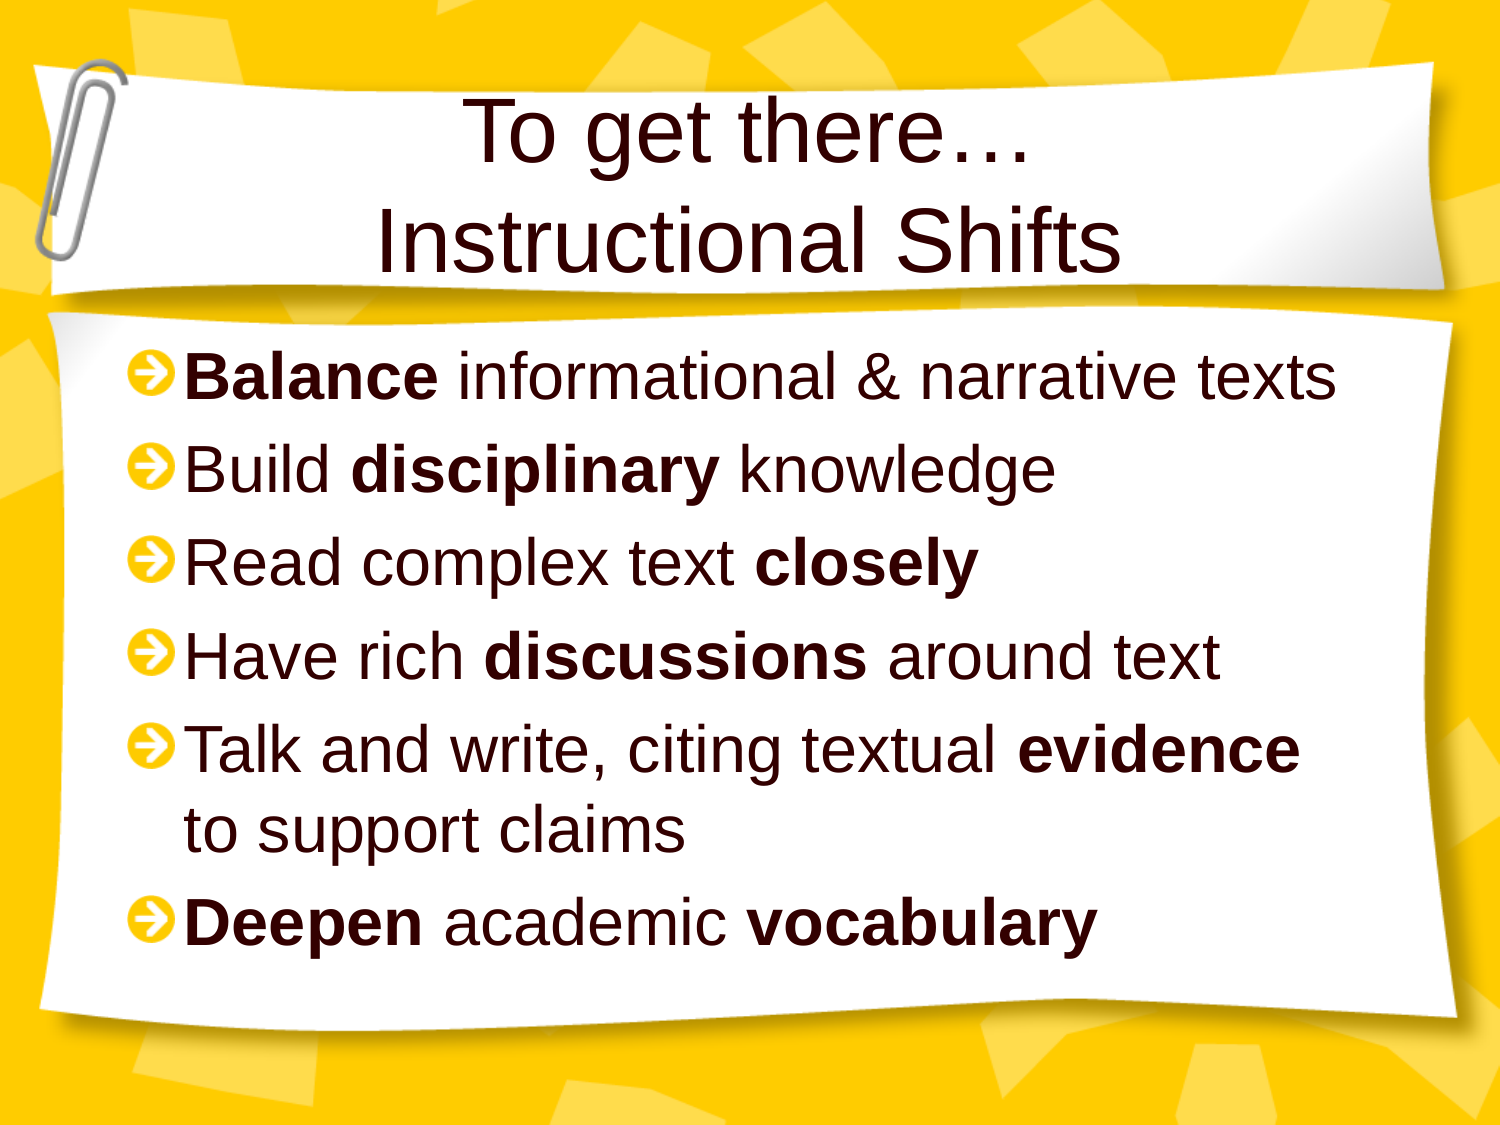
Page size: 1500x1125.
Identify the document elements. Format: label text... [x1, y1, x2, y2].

picture [0, 0, 1500, 1125]
list Balance informational & narrative texts Build disciplinary knowledge Read complex text closely Have rich discussions around text Talk and write, citing textual evidence to support claims Deepen academic vocabulary [112, 324, 1388, 1001]
title To get there… Instructional Shifts [112, 87, 1388, 276]
